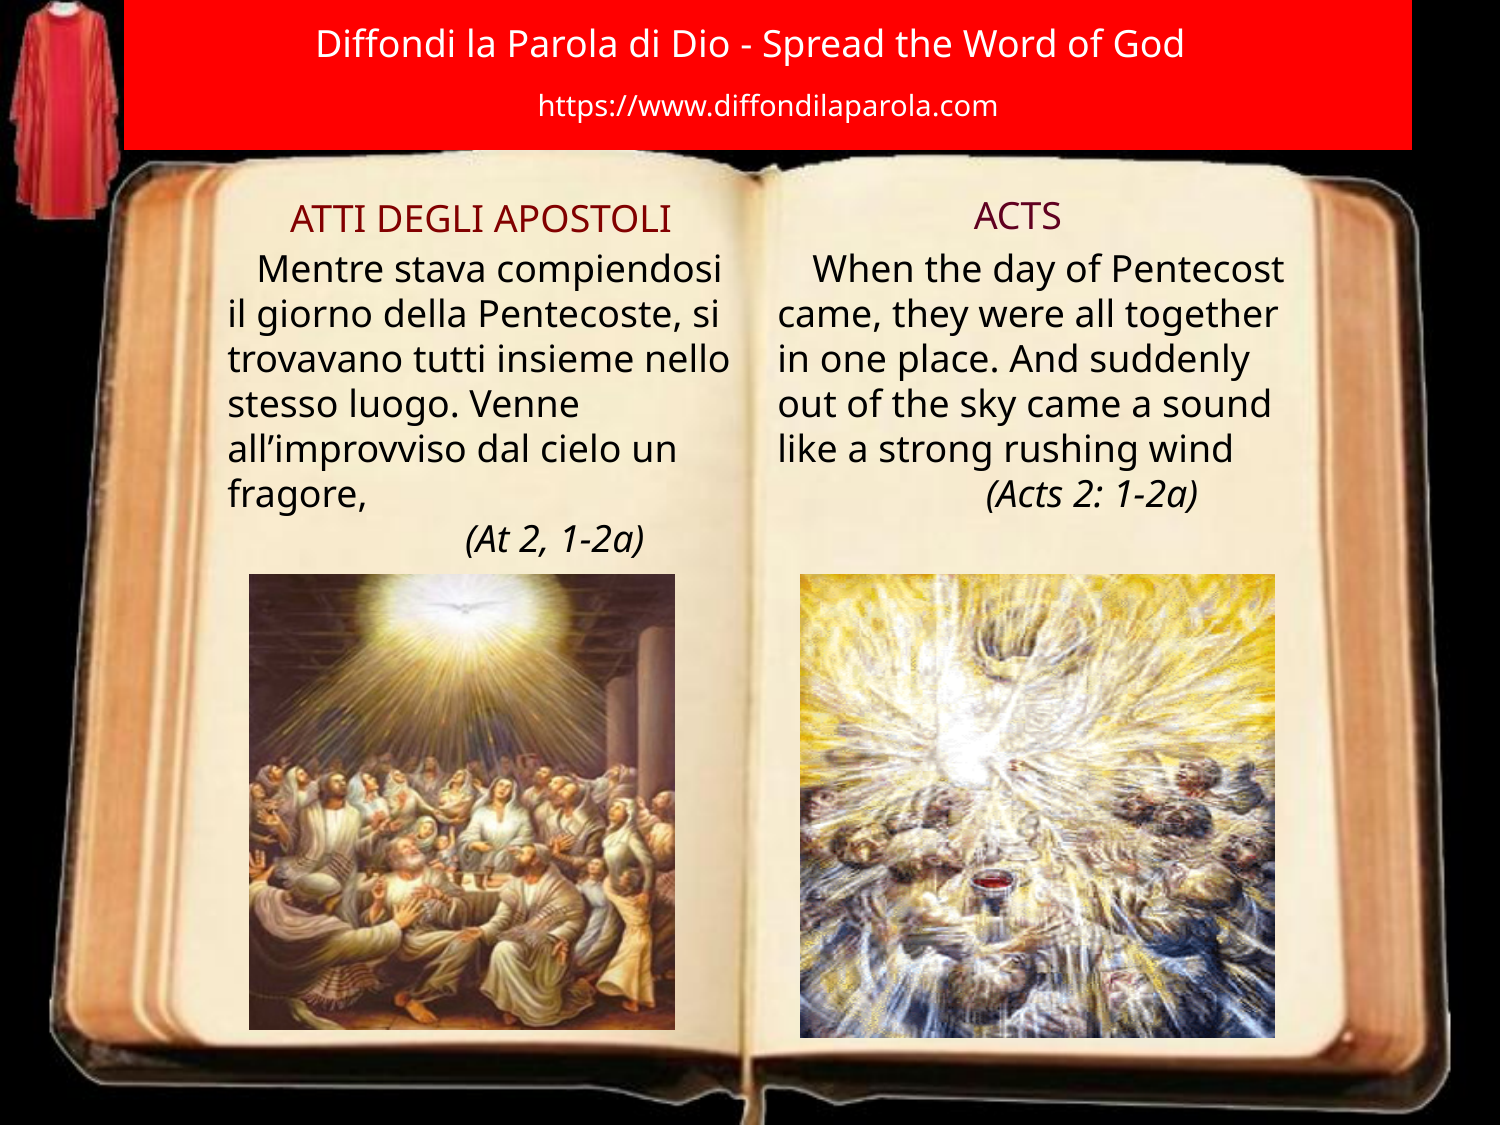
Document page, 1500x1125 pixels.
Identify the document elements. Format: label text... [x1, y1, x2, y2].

text_box ACTS [761, 184, 1275, 245]
text_box When the day of Pentecost came, they were all together in one place. And suddenly out of the sky came a sound like a strong rushing wind (Acts 2: 1-2a) [762, 237, 1313, 523]
picture [0, 0, 1500, 1125]
text_box Mentre stava compiendosi il giorno della Pentecoste, si trovavano tutti insieme nello stesso luogo. Venne all’improvviso dal cielo un fragore, (At 2, 1-2a) [212, 237, 763, 568]
text_box Diffondi la Parola di Dio - Spread the Word of God https://www.diffondilaparola.com [124, 0, 1412, 150]
text_box ATTI DEGLI APOSTOLI [200, 187, 761, 248]
